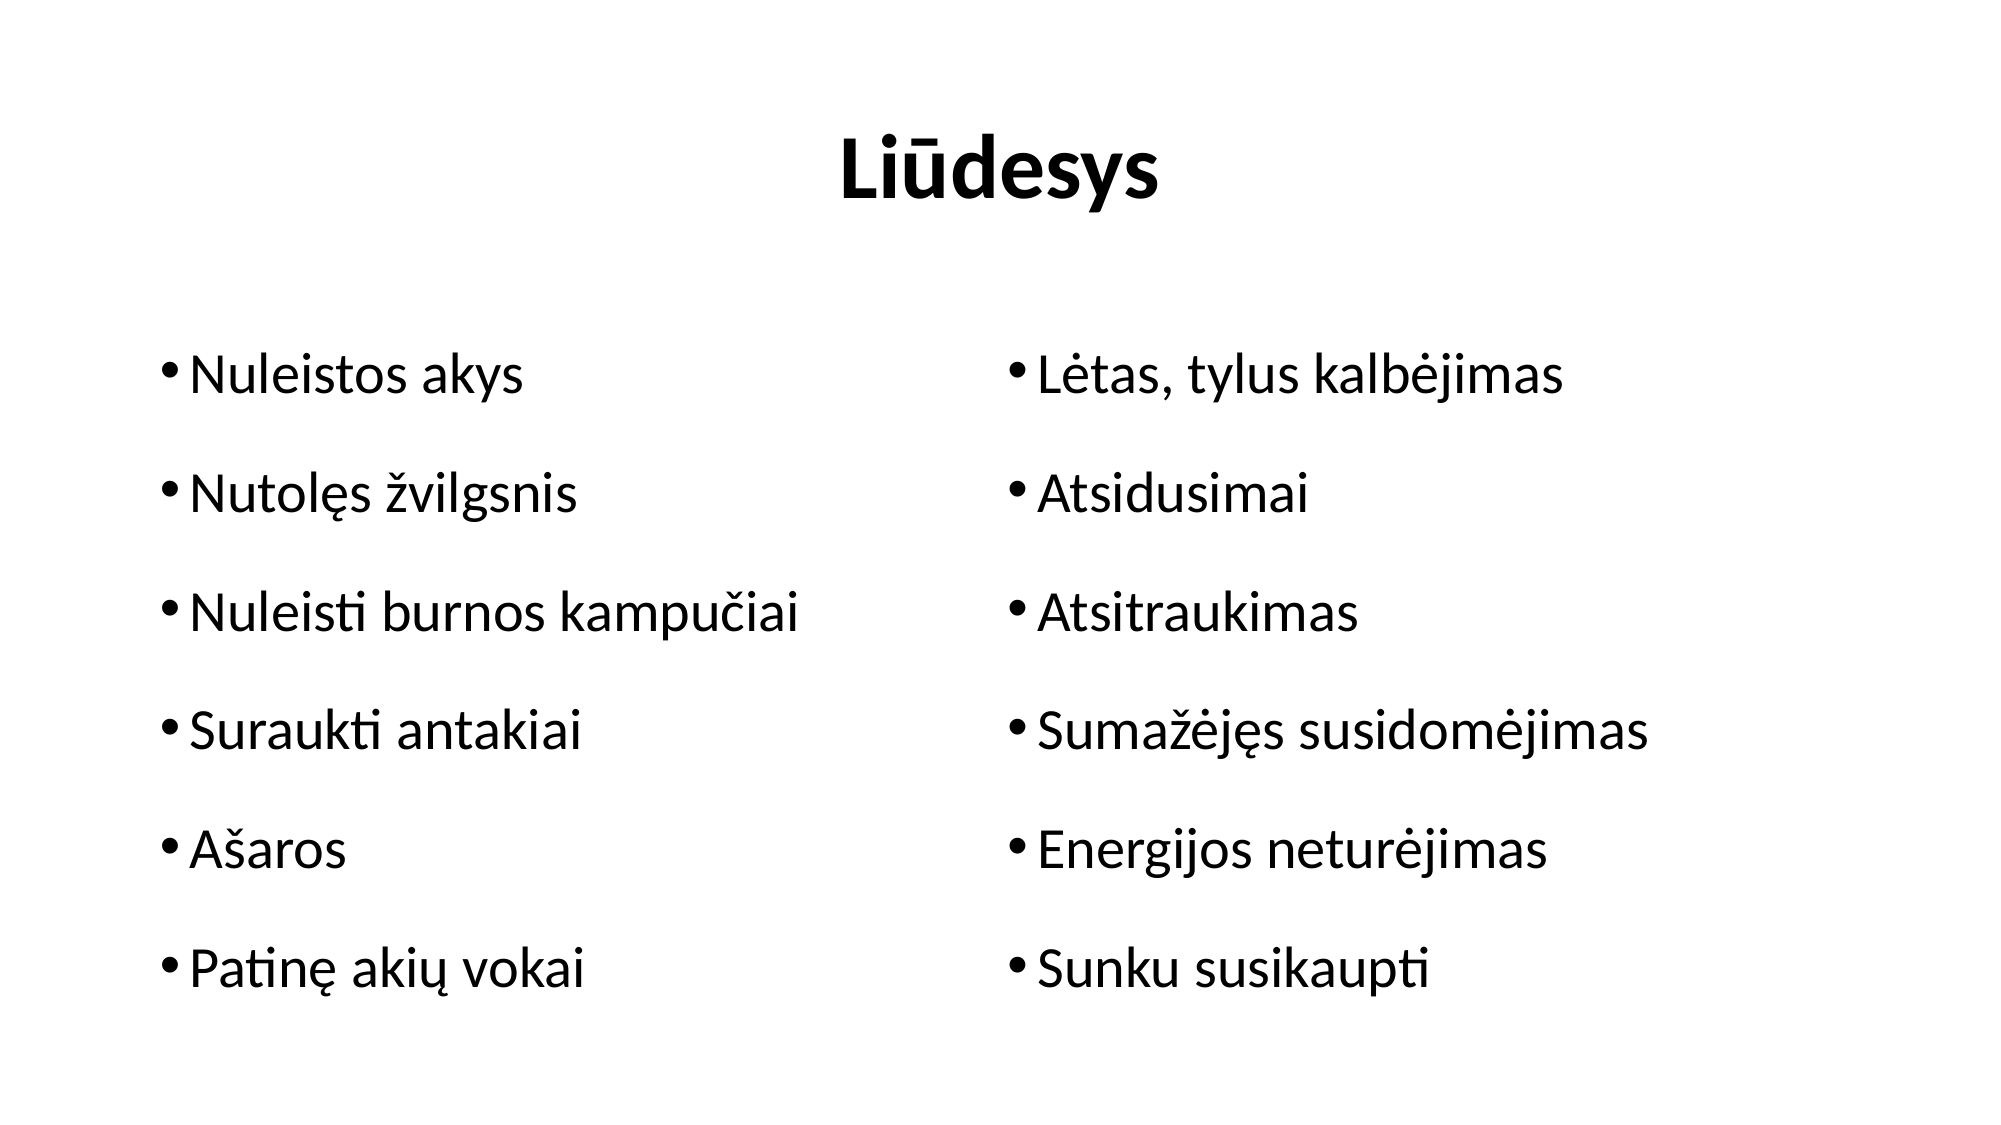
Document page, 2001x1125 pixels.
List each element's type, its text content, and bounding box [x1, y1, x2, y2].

list Nuleistos akys Nutolęs žvilgsnis Nuleisti burnos kampučiai Suraukti antakiai Ašaros Patinę akių vokai Lėtas, tylus kalbėjimas Atsidusimai Atsitraukimas Sumažėjęs susidomėjimas Energijos neturėjimas Sunku susikaupti [137, 299, 1863, 1014]
title Liūdesys [137, 59, 1863, 278]
